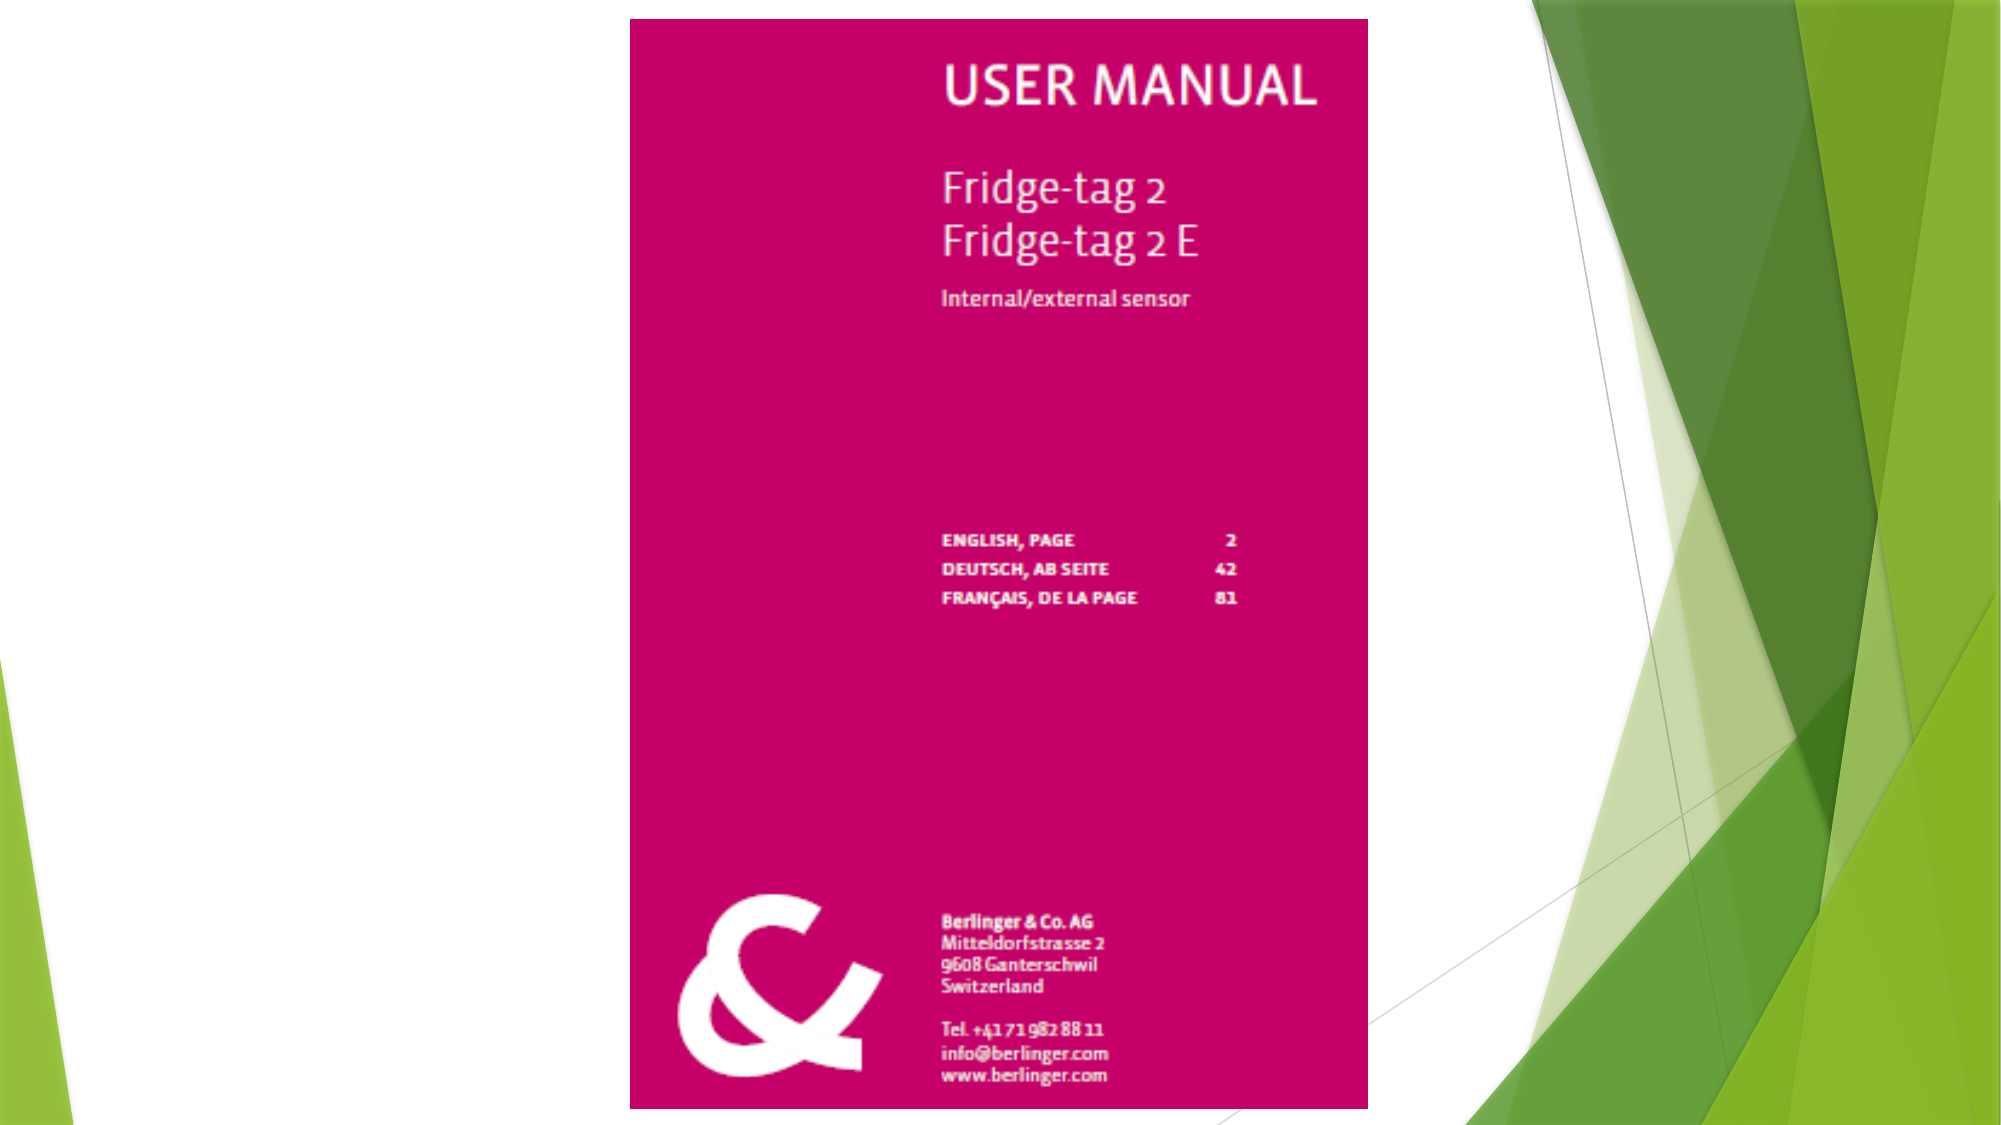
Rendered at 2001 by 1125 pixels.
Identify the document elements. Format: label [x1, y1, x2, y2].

picture [629, 19, 1369, 1109]
